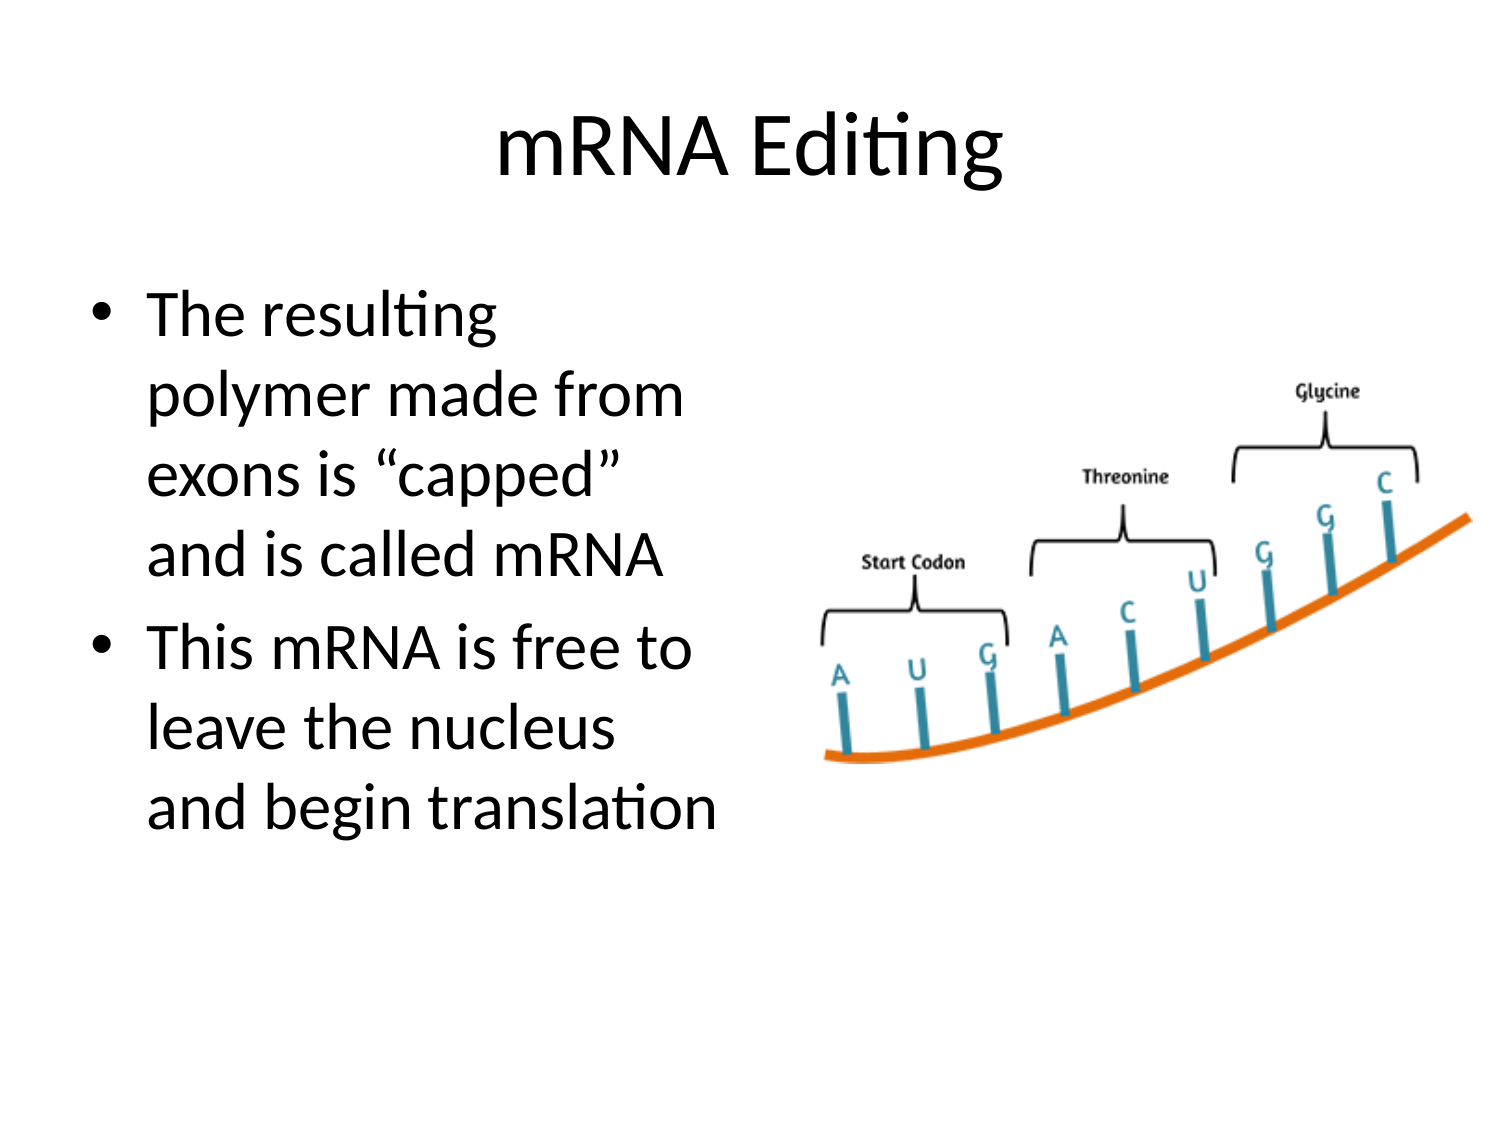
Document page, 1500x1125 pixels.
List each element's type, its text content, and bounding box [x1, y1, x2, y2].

picture [787, 362, 1473, 765]
list The resulting polymer made from exons is “capped” and is called mRNA This mRNA is free to leave the nucleus and begin translation [75, 262, 738, 1005]
title mRNA Editing [75, 45, 1425, 233]
